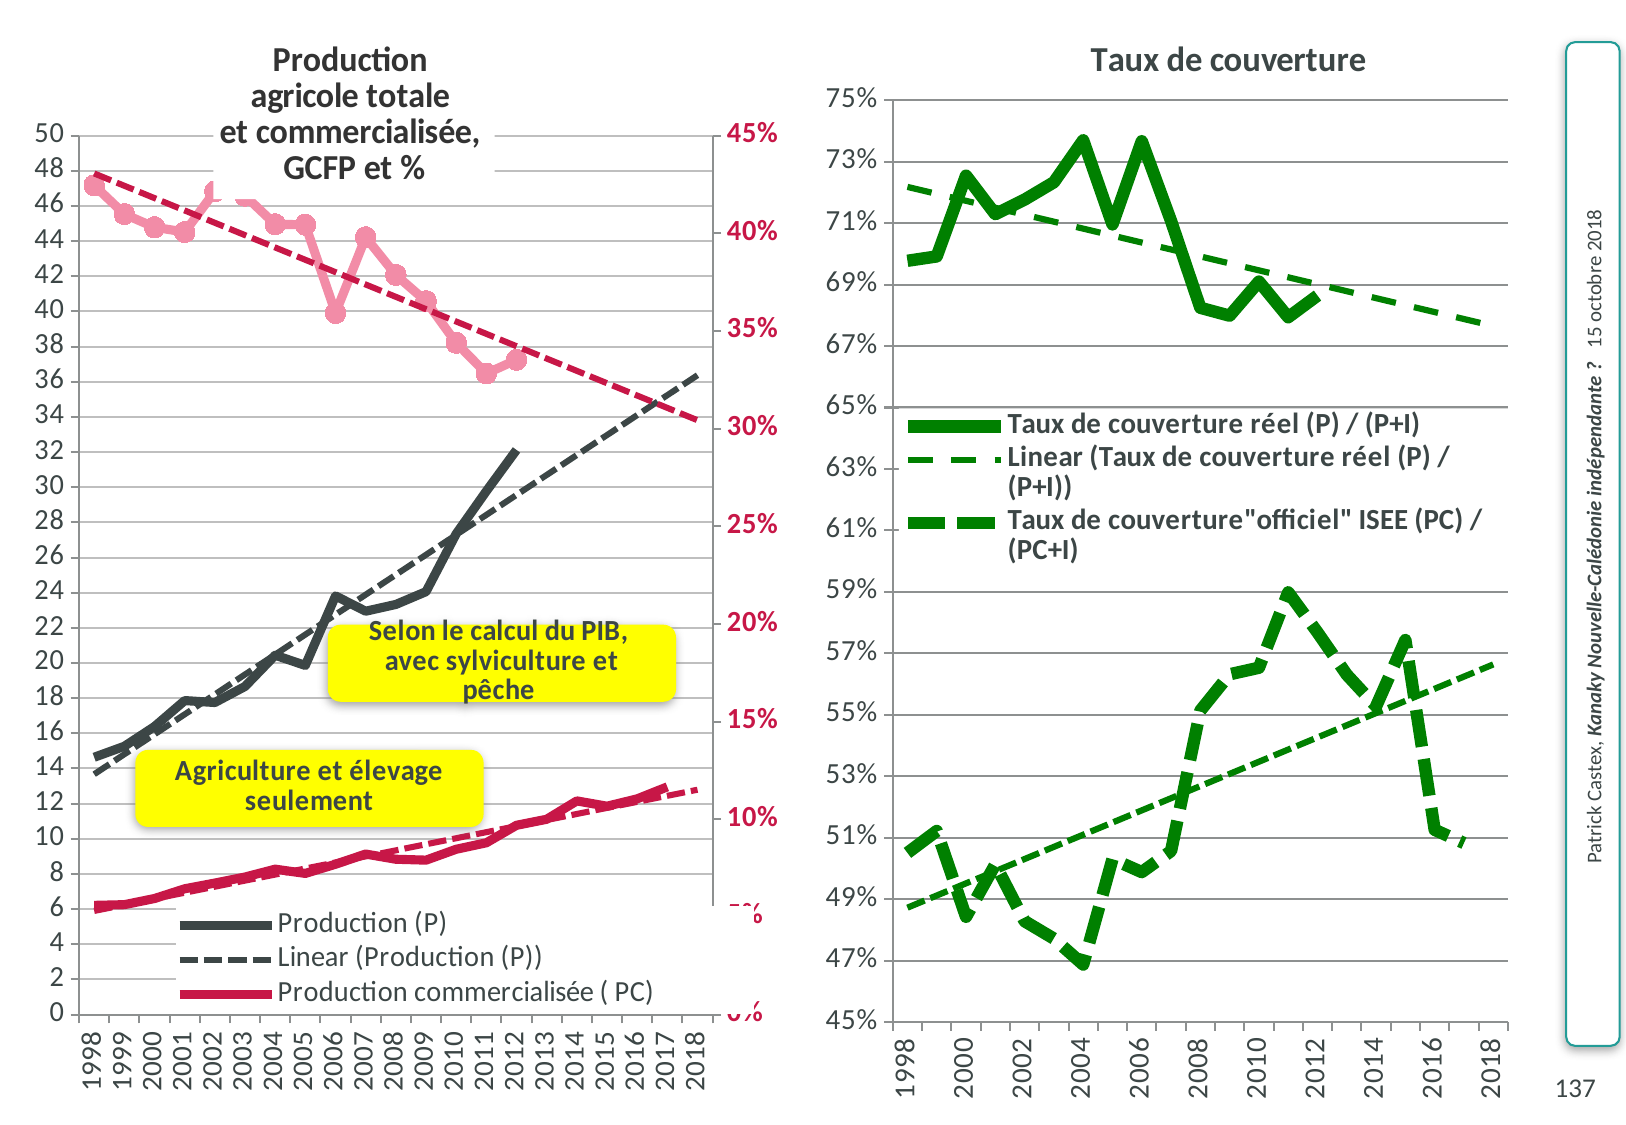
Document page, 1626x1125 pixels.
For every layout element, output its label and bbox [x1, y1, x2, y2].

chart [824, 33, 1553, 1105]
chart [16, 33, 780, 1105]
